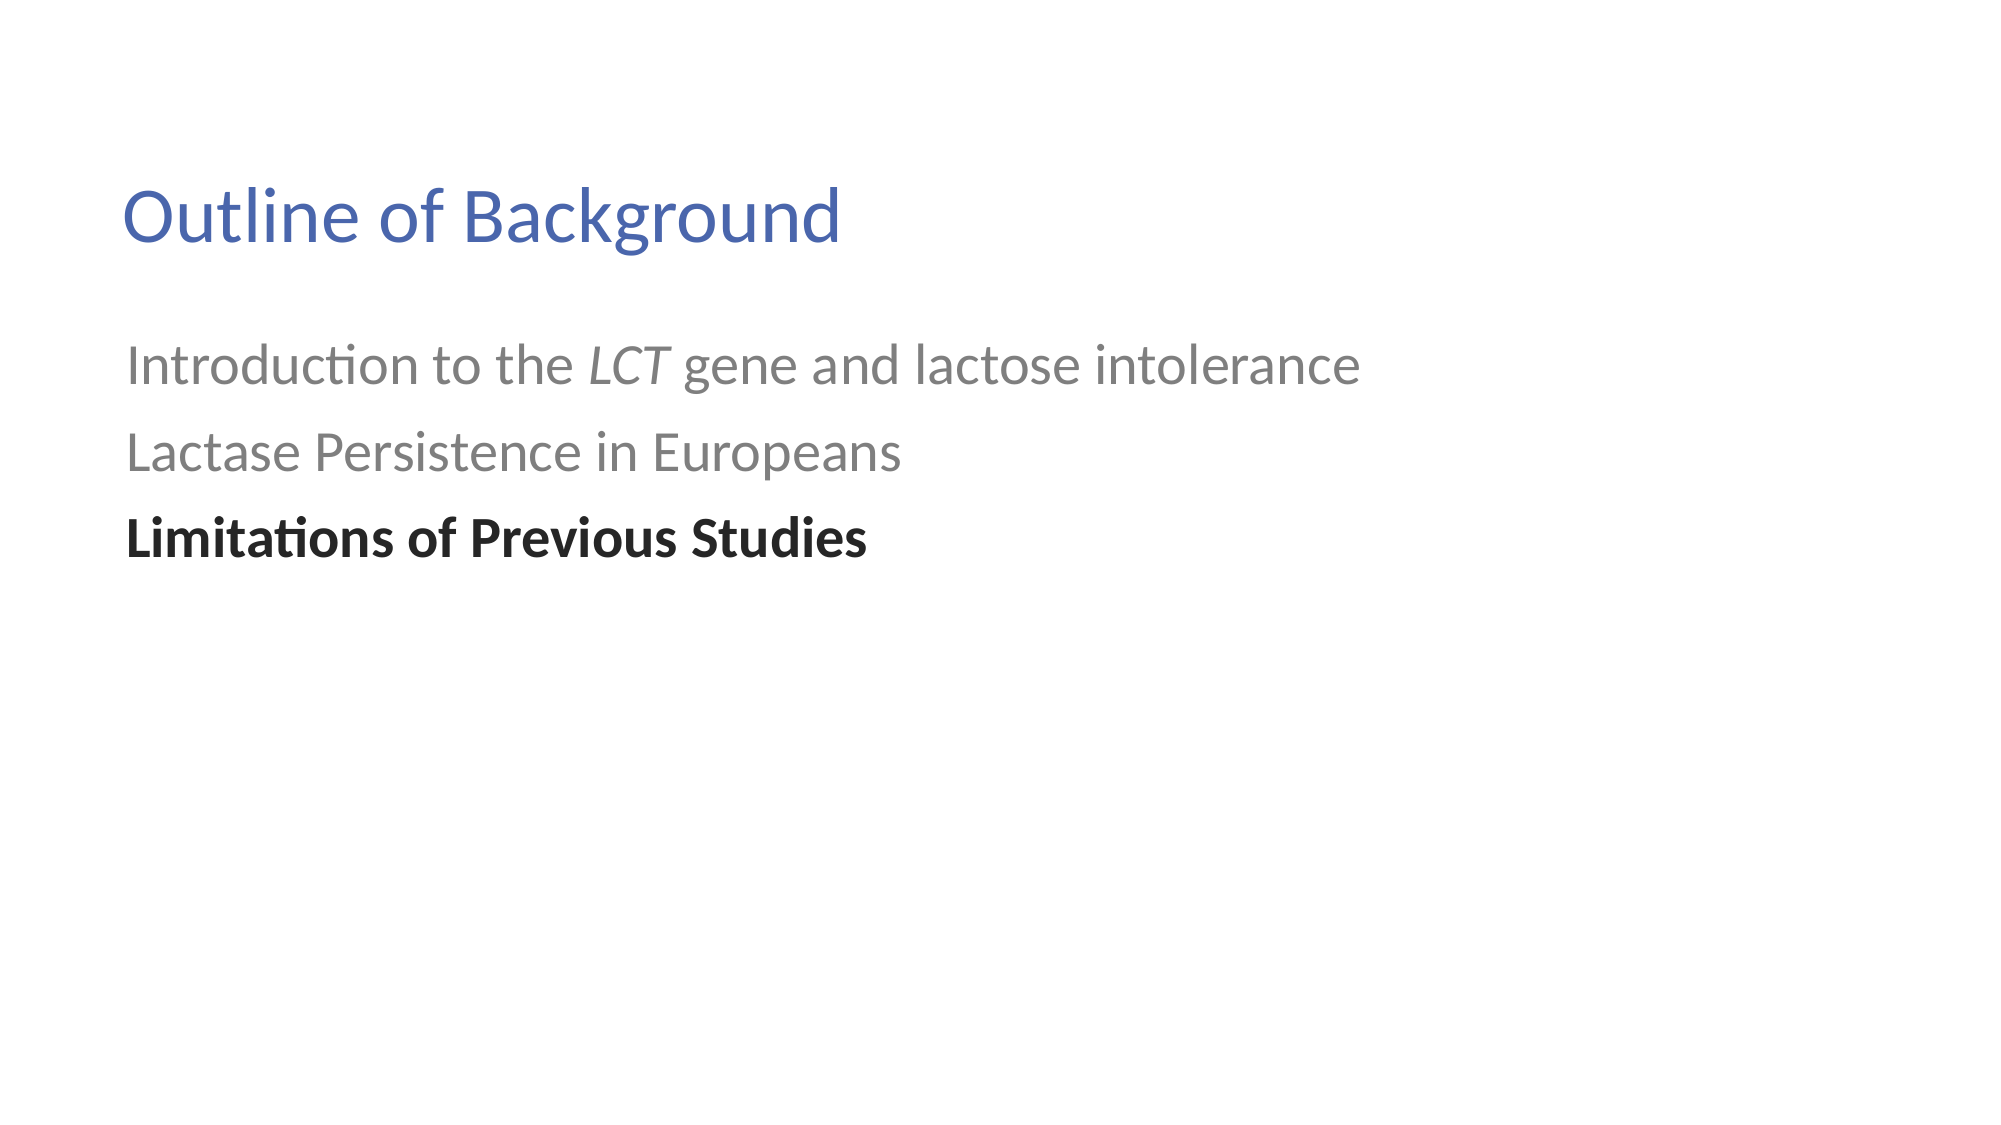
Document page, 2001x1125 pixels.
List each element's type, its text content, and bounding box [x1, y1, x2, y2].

title Outline of Background [107, 81, 1875, 354]
list Introduction to the LCT gene and lactose intolerance Lactase Persistence in Europeans Limitations of Previous Studies [111, 329, 1876, 948]
